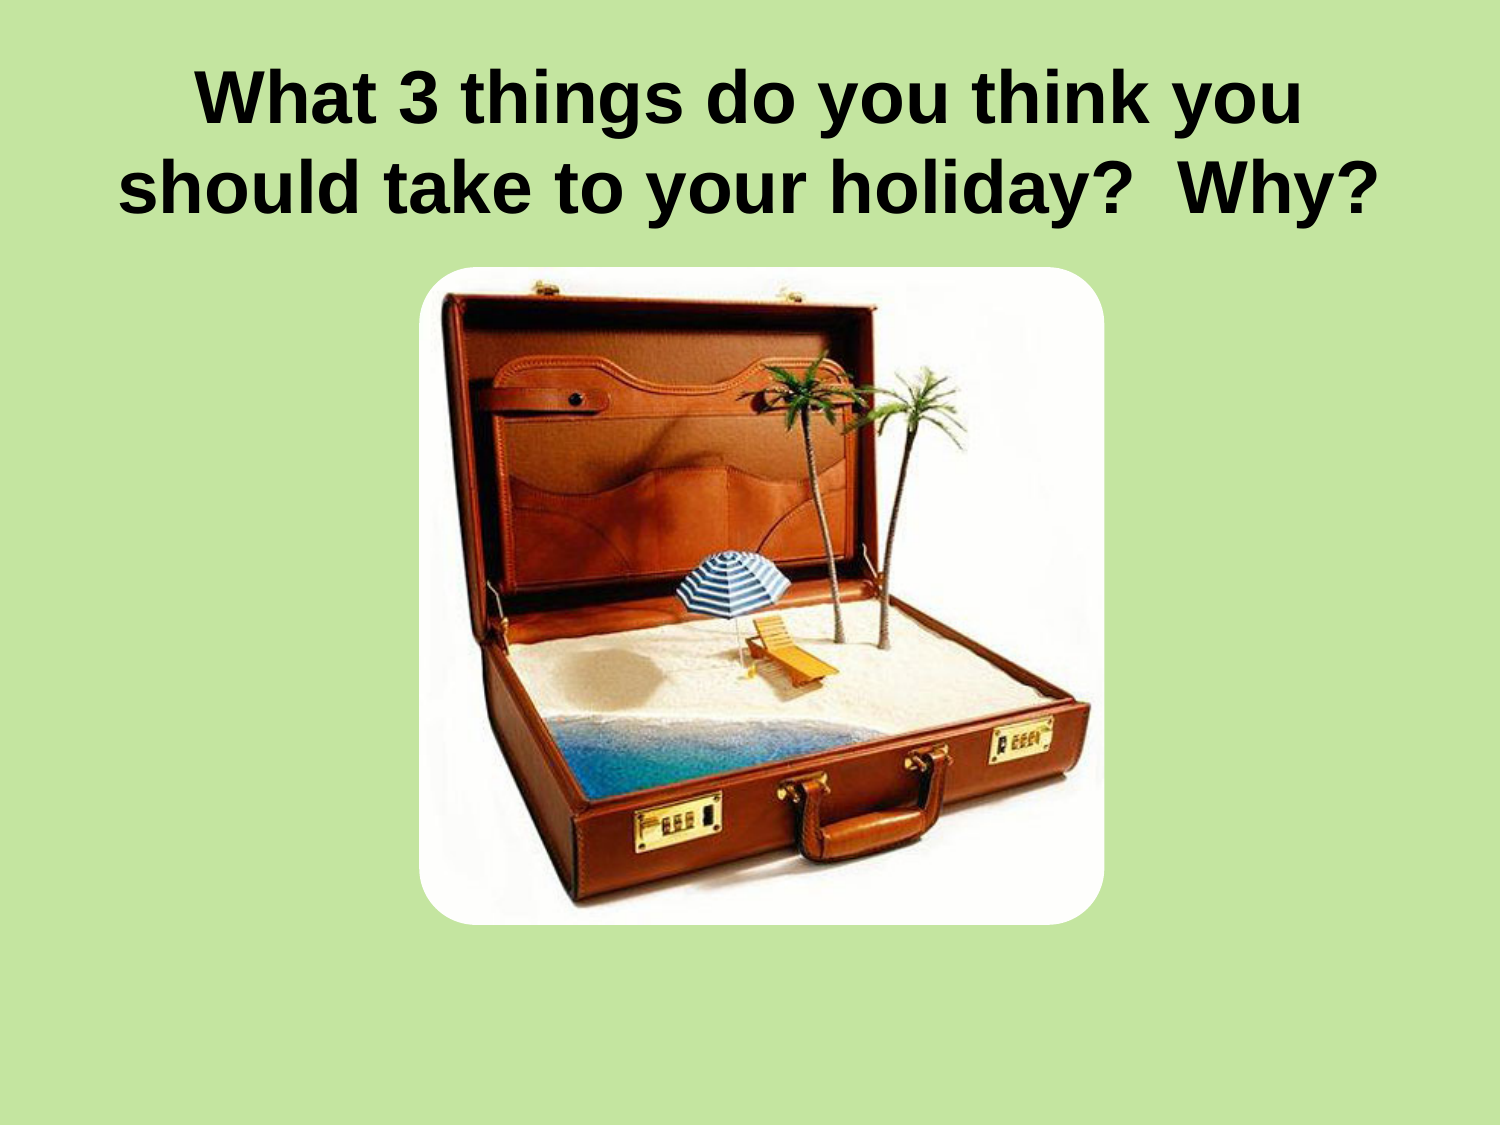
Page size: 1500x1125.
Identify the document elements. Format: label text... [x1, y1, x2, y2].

title What 3 things do you think you should take to your holiday? Why? [75, 45, 1425, 233]
picture [418, 266, 1105, 926]
